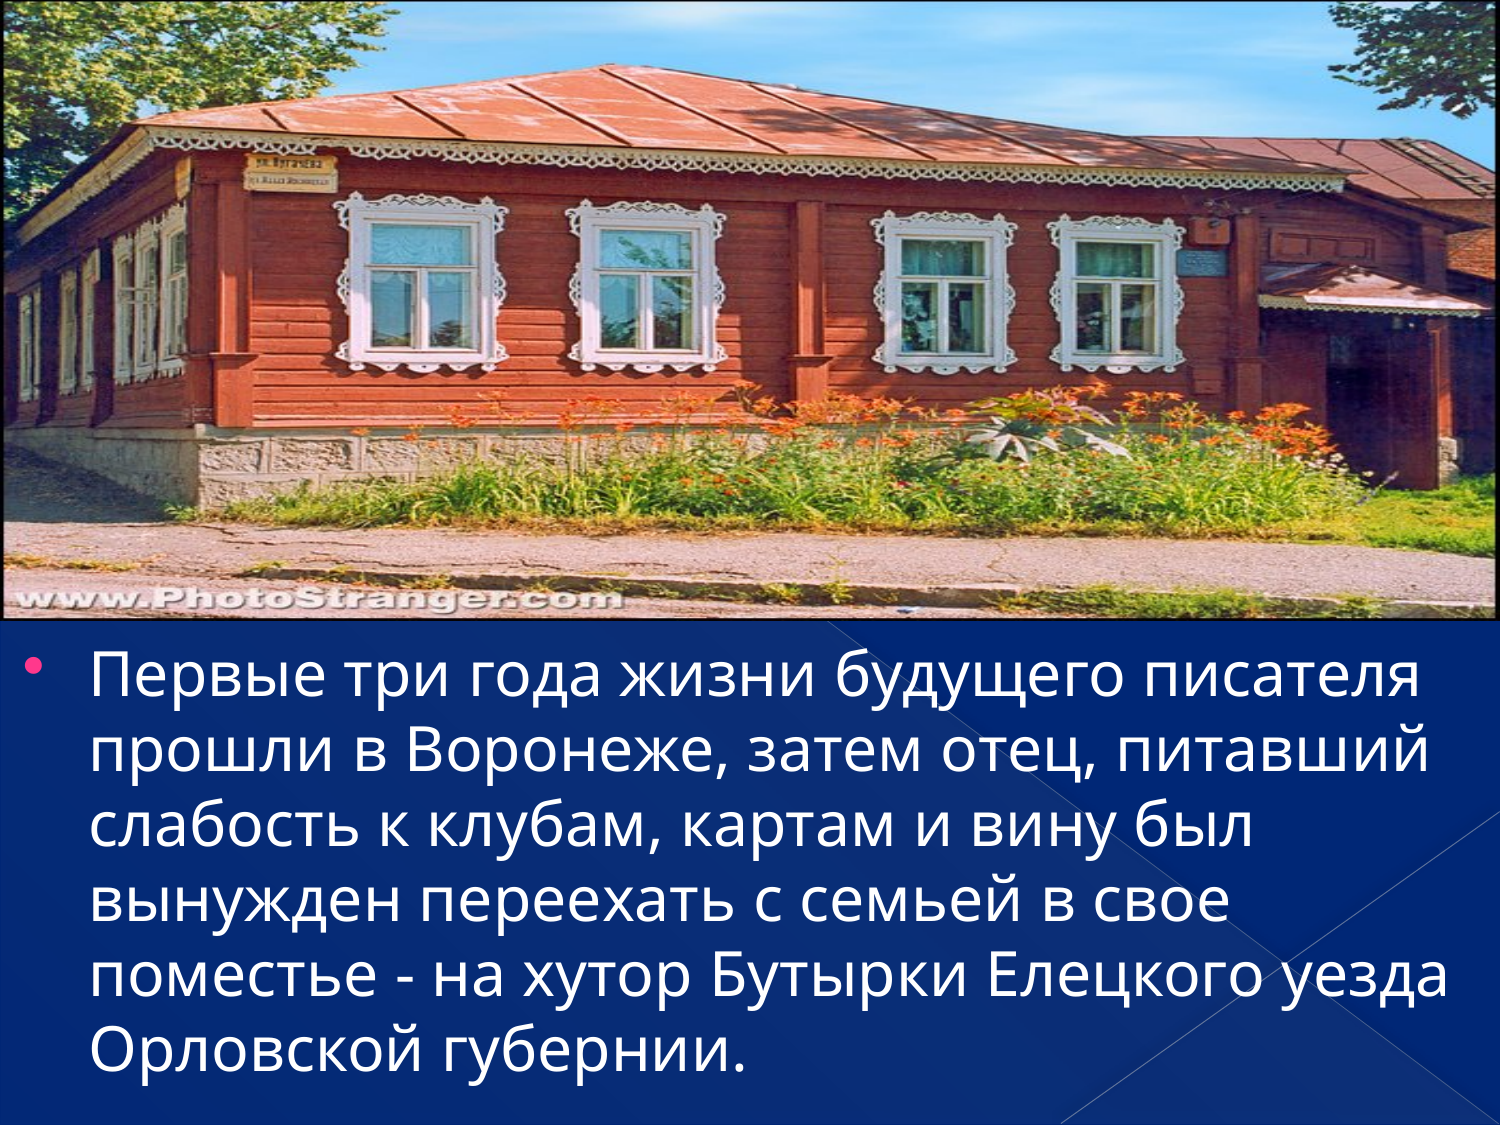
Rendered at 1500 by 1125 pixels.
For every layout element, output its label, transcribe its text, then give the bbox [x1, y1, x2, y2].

picture [0, 0, 1500, 622]
list Первые три года жизни будущего писателя прошли в Воронеже, затем отец, питавший слабость к клубам, картам и вину был вынужден переехать с семьей в свое поместье - на хутор Бутырки Елецкого уезда Орловской губернии. [0, 622, 1500, 1125]
